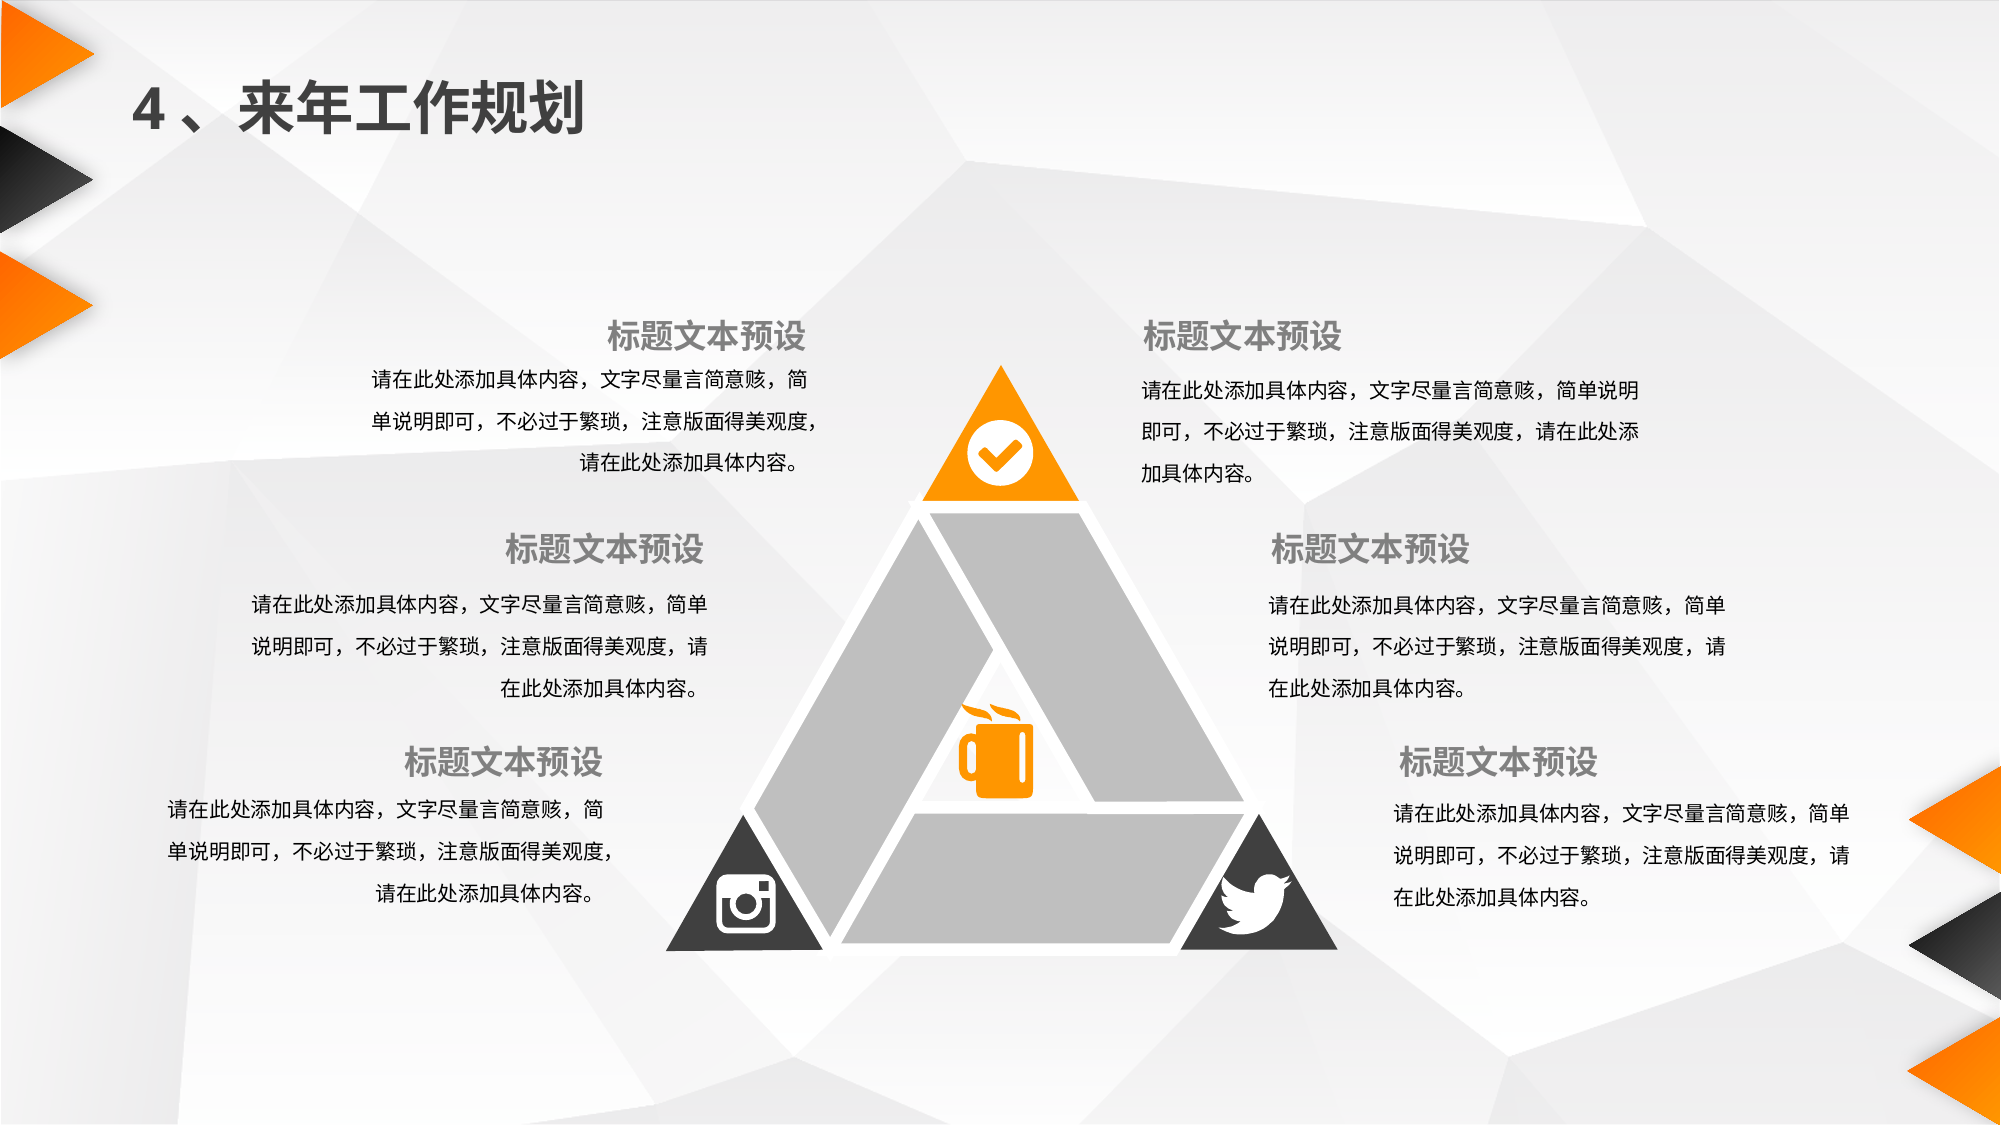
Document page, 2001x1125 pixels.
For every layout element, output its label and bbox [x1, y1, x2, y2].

text_box [1125, 314, 1657, 472]
text_box [0, 132, 227, 227]
text_box [697, 389, 1338, 997]
picture [1, 0, 1999, 1125]
text_box [1378, 741, 1878, 896]
text_box [1253, 528, 1749, 687]
text_box [1775, 898, 2000, 993]
text_box [144, 741, 620, 892]
text_box [348, 314, 824, 461]
text_box [227, 528, 724, 687]
